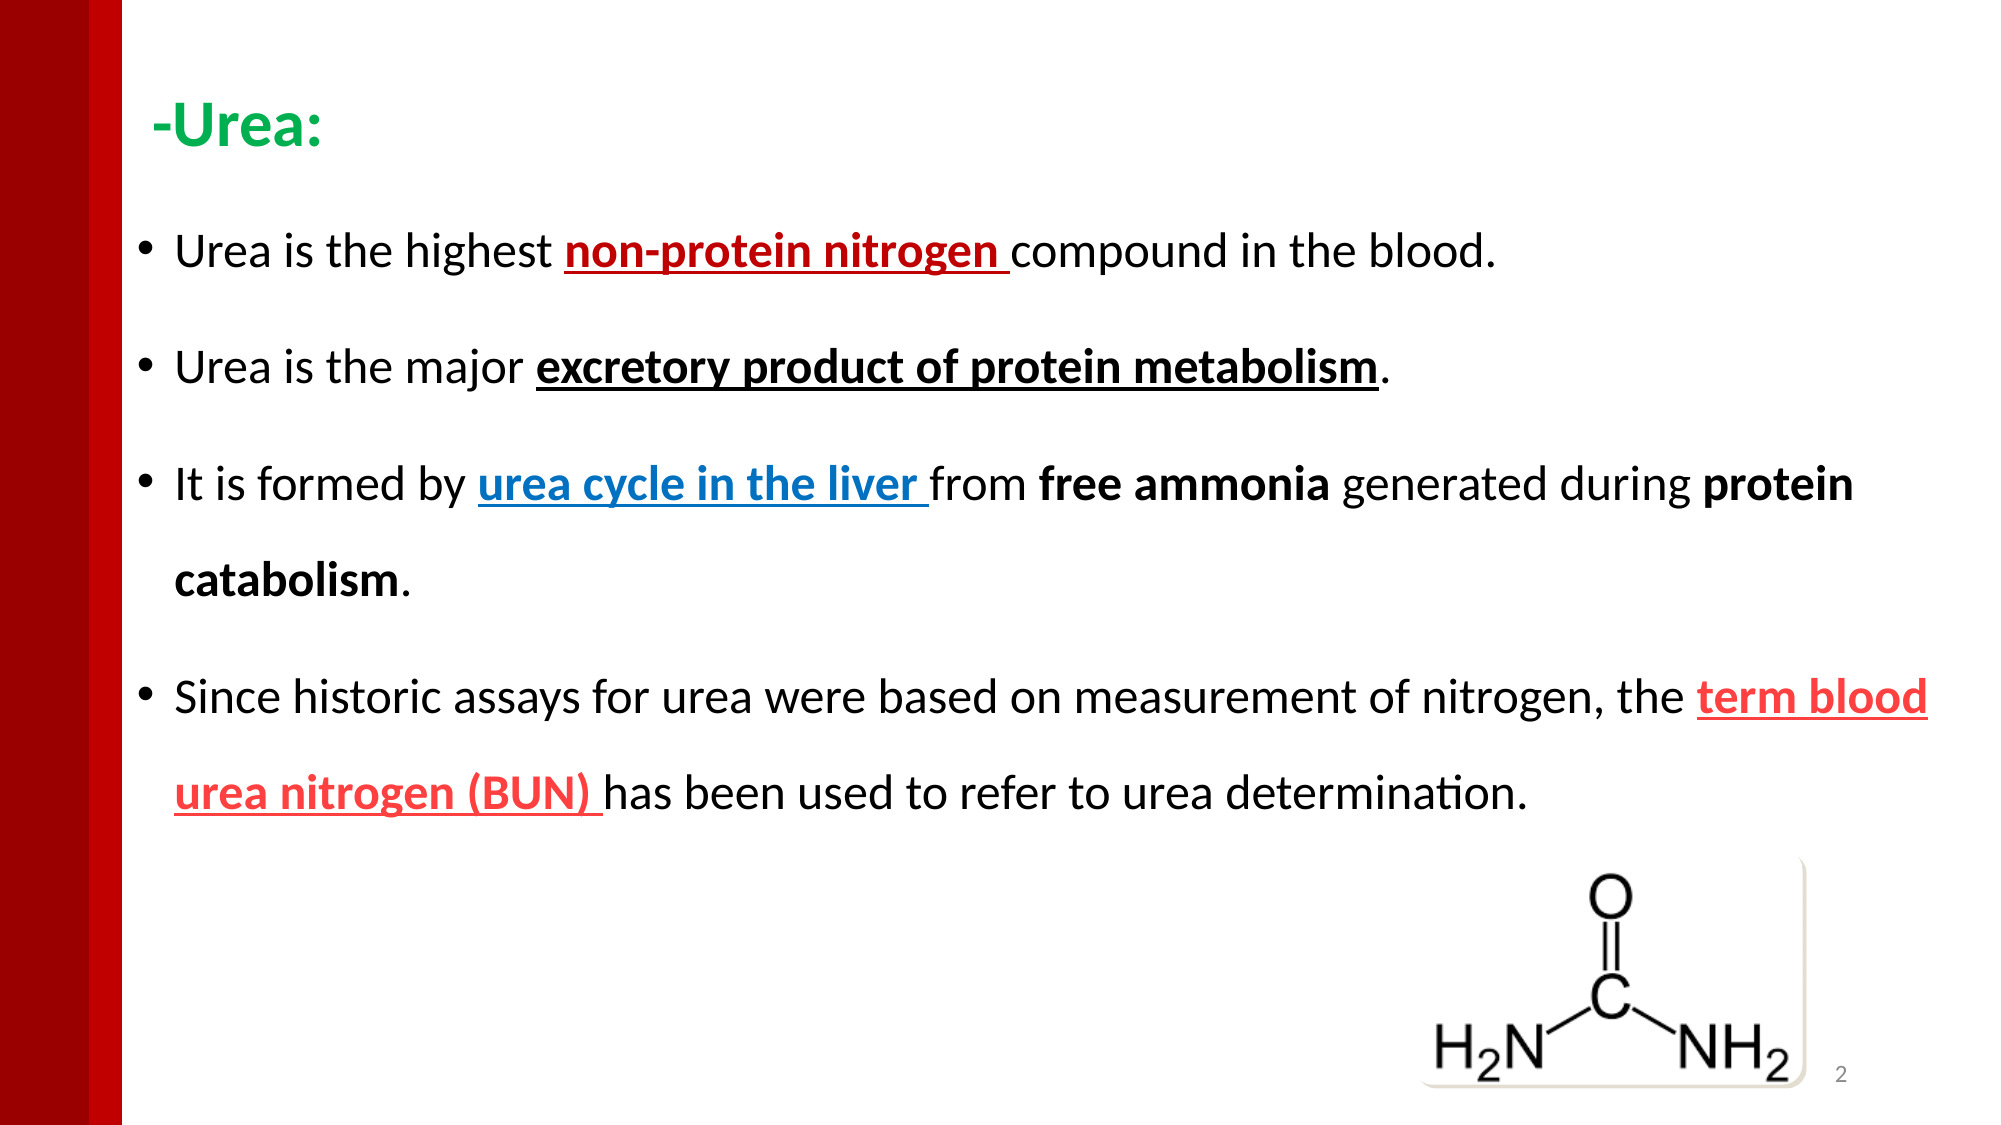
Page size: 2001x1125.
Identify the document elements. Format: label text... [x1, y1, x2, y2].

slide_number 2 [1412, 1042, 1863, 1103]
picture [1412, 849, 1803, 1085]
list Urea is the highest non-protein nitrogen compound in the blood. Urea is the major excretory product of protein metabolism. It is formed by urea cycle in the liver from free ammonia generated during protein catabolism. Since historic assays for urea were based on measurement of nitrogen, the term blood urea nitrogen (BUN) has been used to refer to urea determination. [123, 173, 2000, 888]
text_box [0, 0, 88, 1125]
title -Urea: [137, 15, 1863, 173]
text_box [88, 0, 123, 1125]
